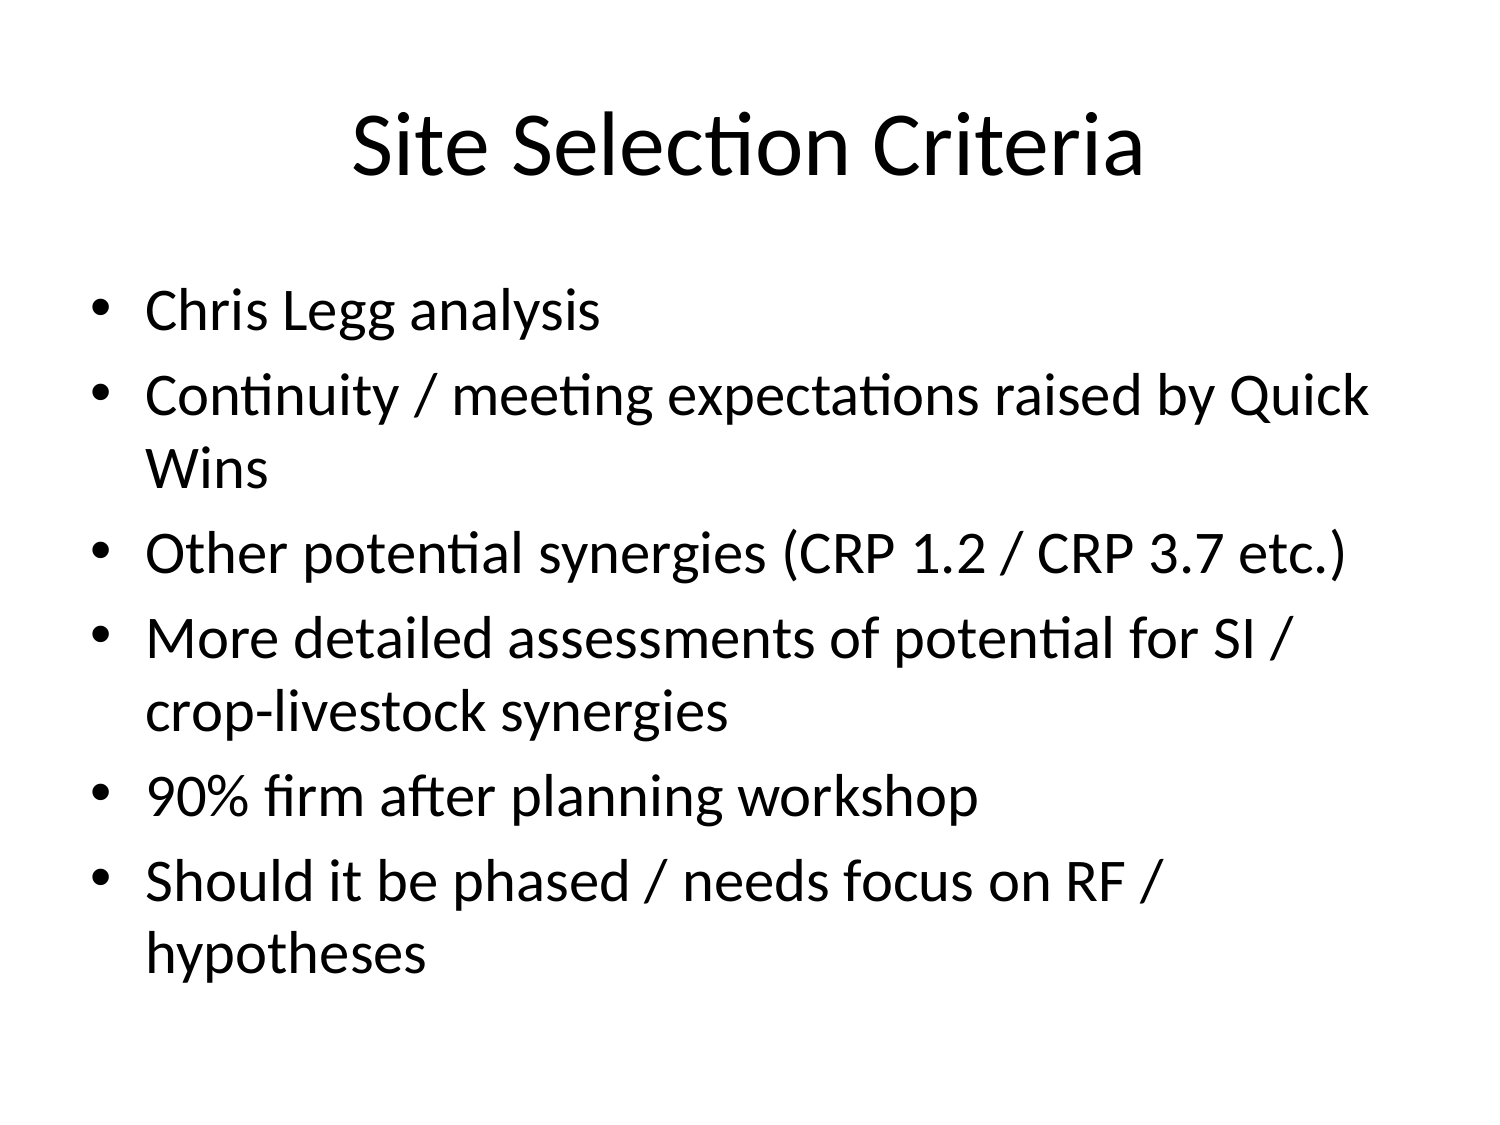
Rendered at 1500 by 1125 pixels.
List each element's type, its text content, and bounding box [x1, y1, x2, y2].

title Site Selection Criteria [75, 45, 1425, 233]
list Chris Legg analysis Continuity / meeting expectations raised by Quick Wins Other potential synergies (CRP 1.2 / CRP 3.7 etc.) More detailed assessments of potential for SI / crop-livestock synergies 90% firm after planning workshop Should it be phased / needs focus on RF / hypotheses [75, 262, 1425, 1005]
